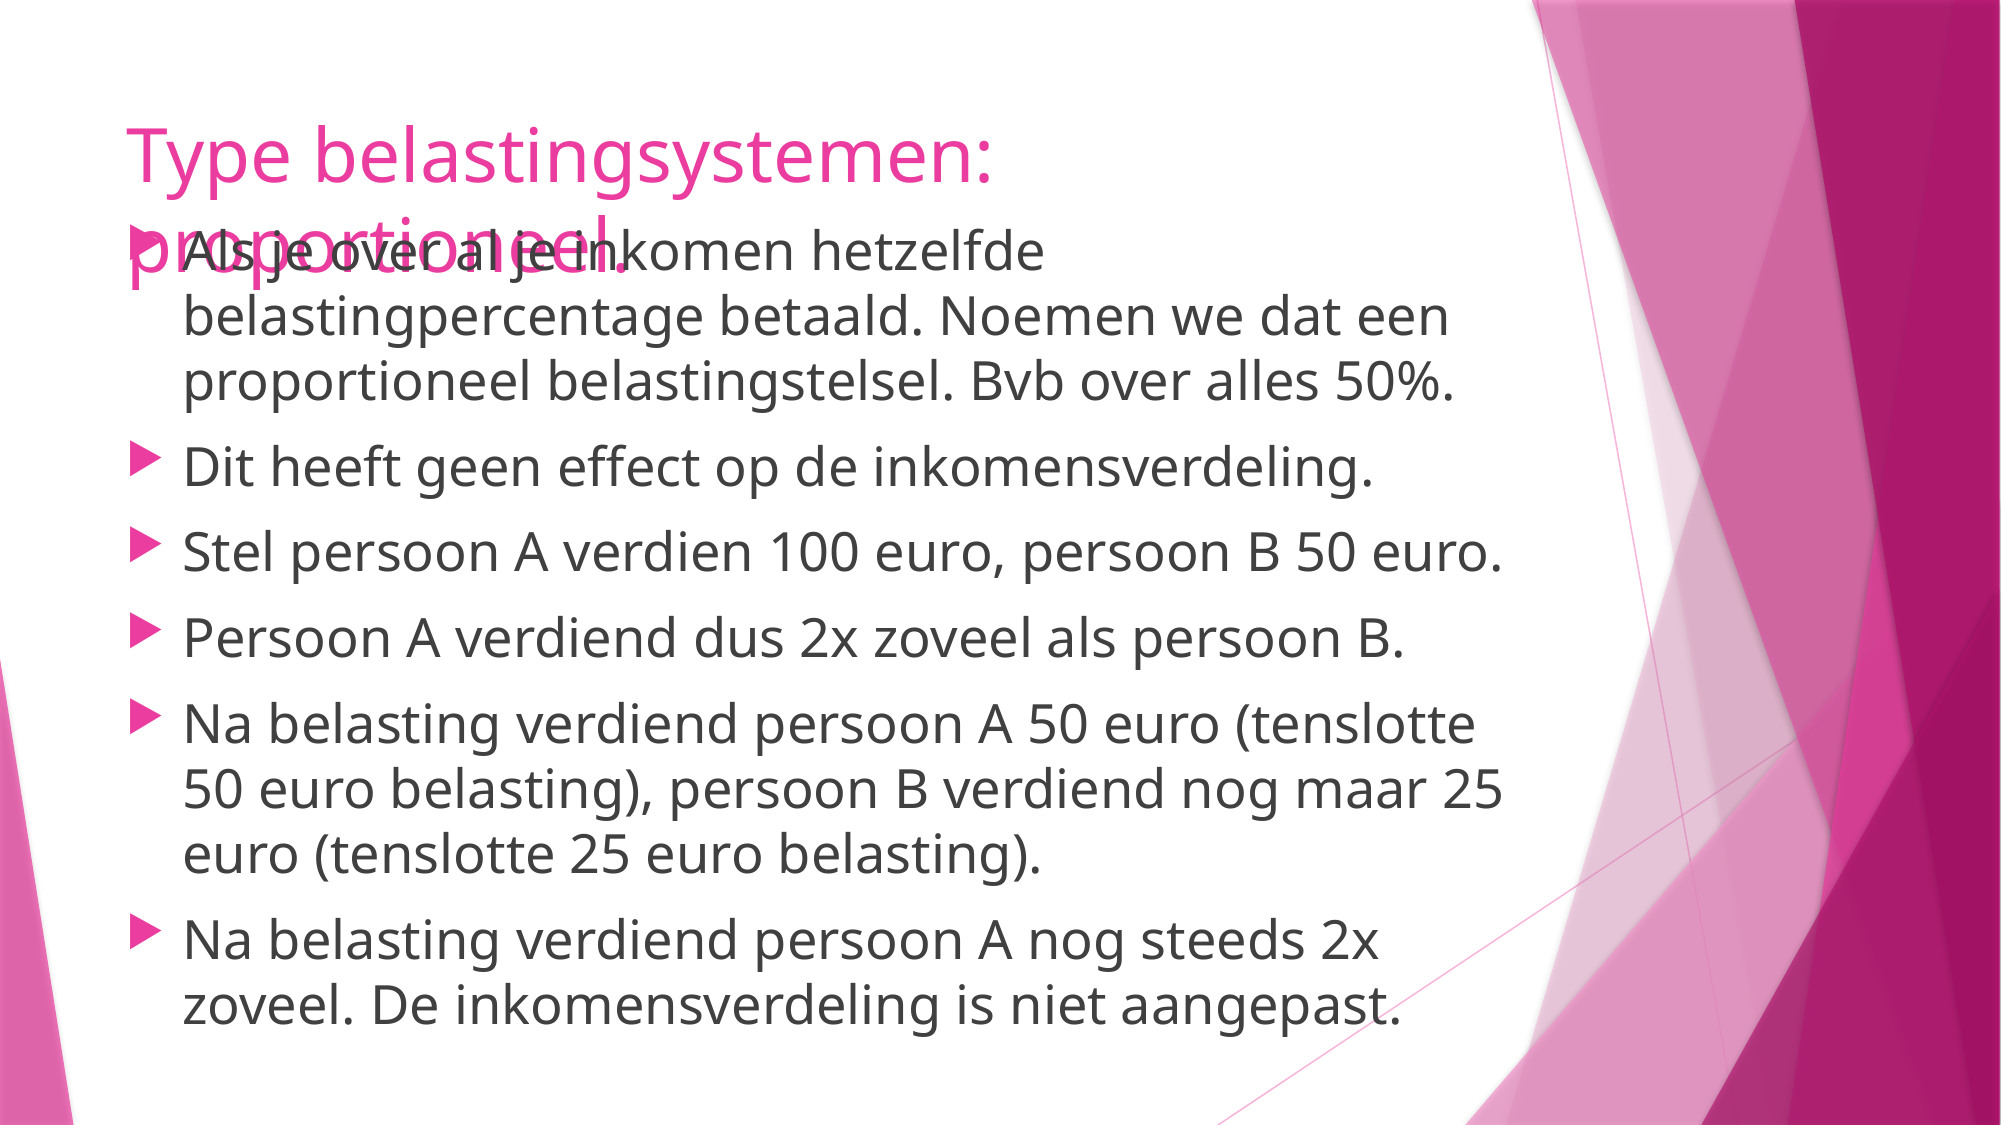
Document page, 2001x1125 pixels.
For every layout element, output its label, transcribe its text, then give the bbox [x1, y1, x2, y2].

title Type belastingsystemen: proportioneel. [111, 99, 1522, 208]
list Als je over al je inkomen hetzelfde belastingpercentage betaald. Noemen we dat een proportioneel belastingstelsel. Bvb over alles 50%. Dit heeft geen effect op de inkomensverdeling. Stel persoon A verdien 100 euro, persoon B 50 euro. Persoon A verdiend dus 2x zoveel als persoon B. Na belasting verdiend persoon A 50 euro (tenslotte 50 euro belasting), persoon B verdiend nog maar 25 euro (tenslotte 25 euro belasting). Na belasting verdiend persoon A nog steeds 2x zoveel. De inkomensverdeling is niet aangepast. [111, 208, 1522, 991]
